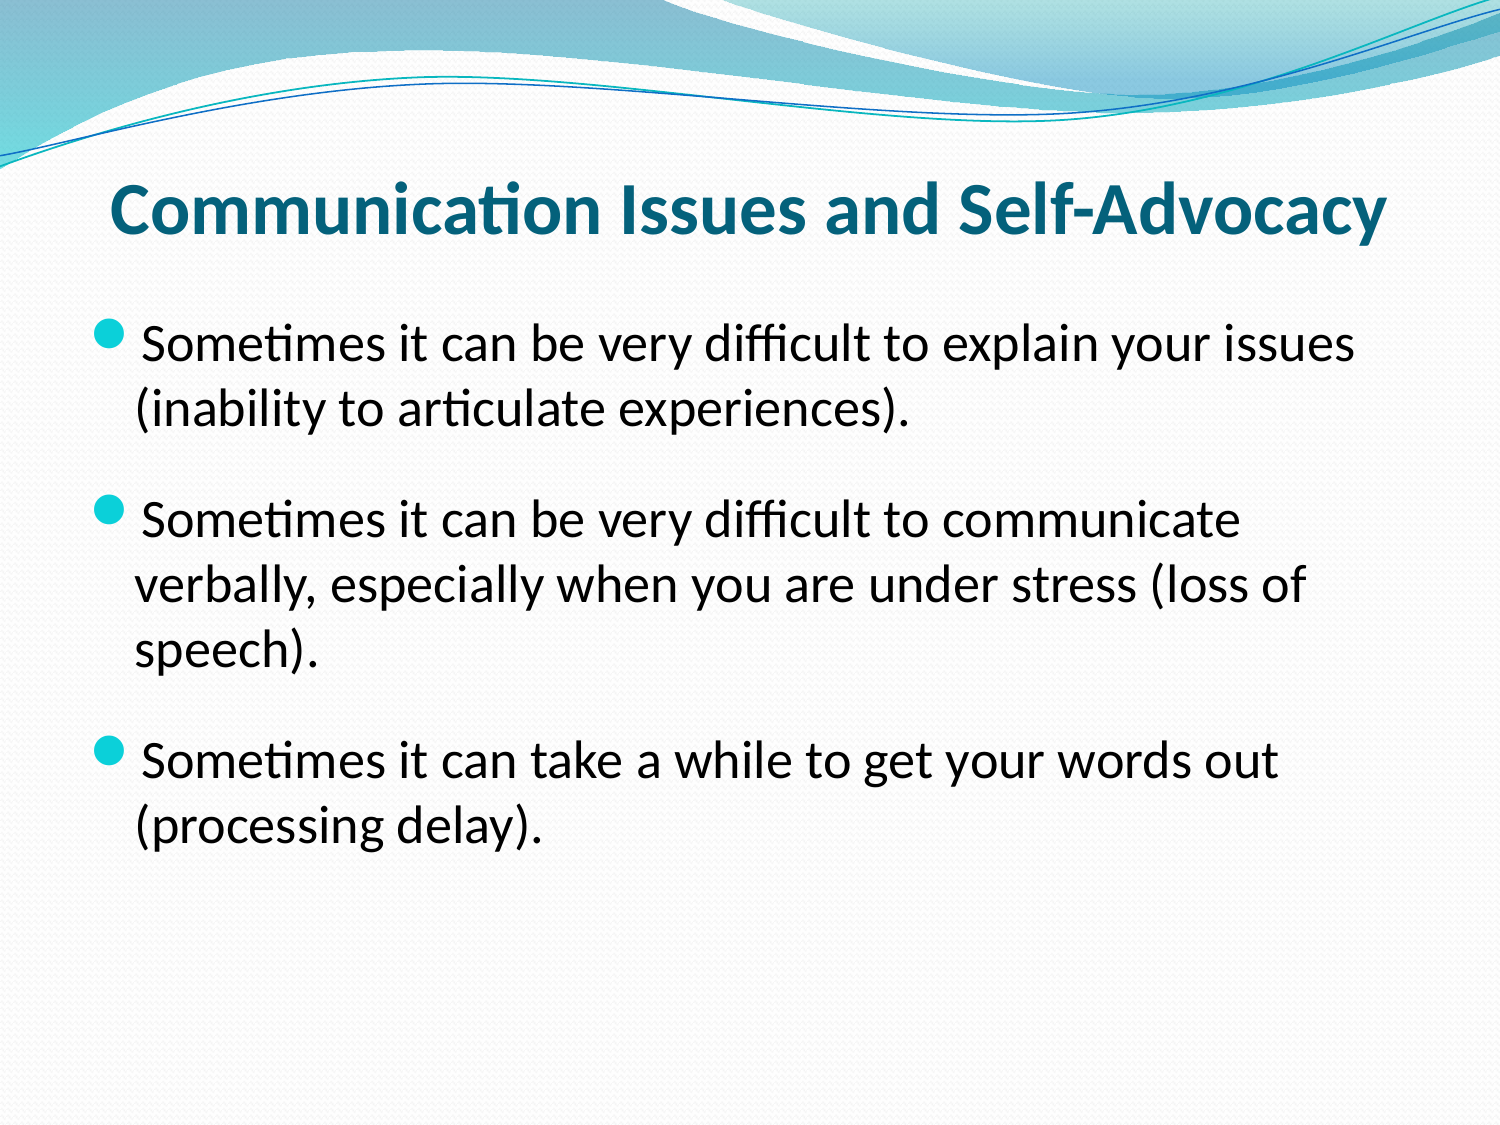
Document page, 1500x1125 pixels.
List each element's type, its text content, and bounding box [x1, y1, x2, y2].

title Communication Issues and Self-Advocacy [75, 115, 1425, 250]
list Sometimes it can be very difficult to explain your issues (inability to articulate experiences). Sometimes it can be very difficult to communicate verbally, especially when you are under stress (loss of speech). Sometimes it can take a while to get your words out (processing delay). [75, 299, 1425, 1038]
